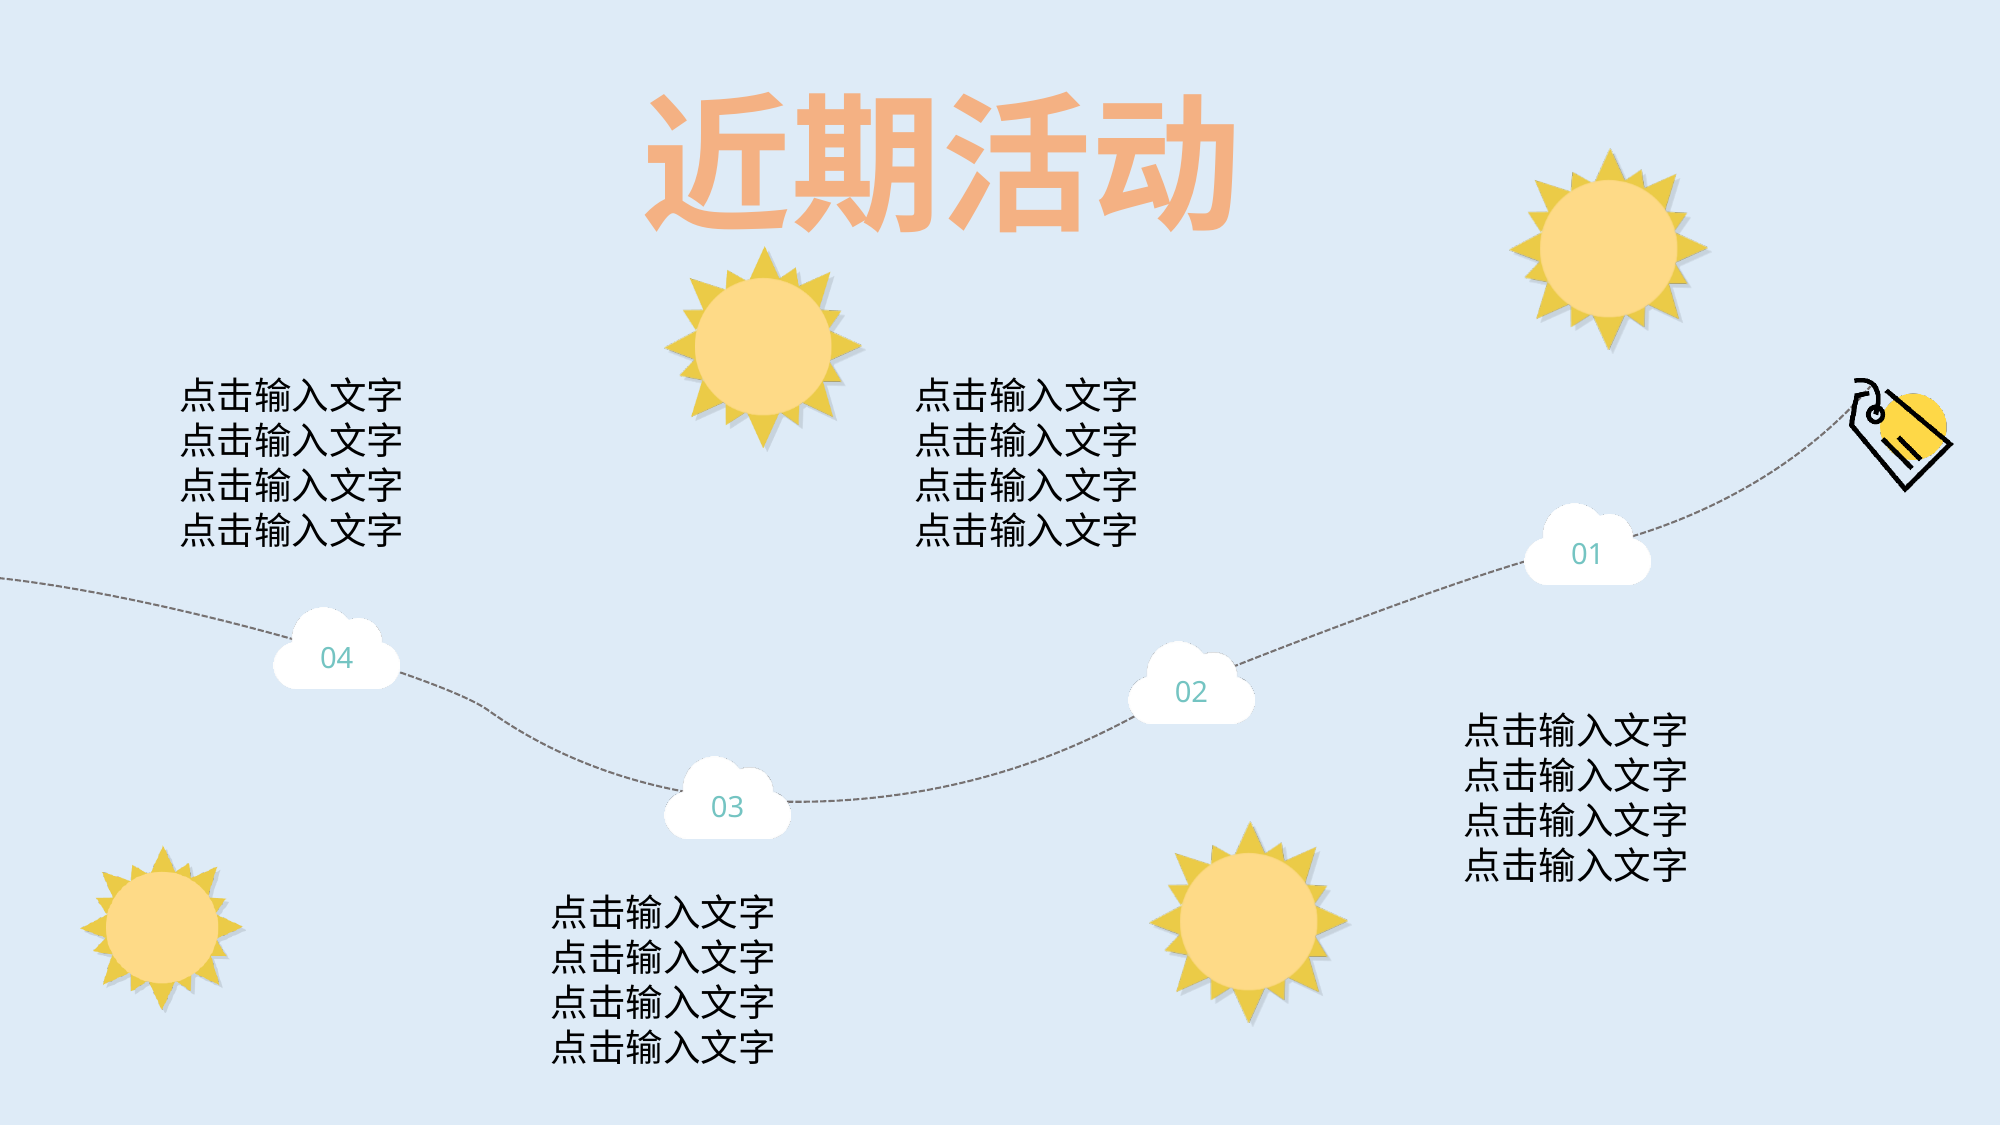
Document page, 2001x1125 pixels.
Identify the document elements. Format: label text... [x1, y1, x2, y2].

text_box 点击输入文字 点击输入文字 点击输入文字 点击输入文字 [535, 881, 791, 1122]
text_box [664, 756, 791, 839]
picture [664, 246, 866, 452]
picture [1149, 821, 1352, 1027]
text_box [0, 389, 1841, 803]
text_box 点击输入文字 点击输入文字 点击输入文字 点击输入文字 [164, 364, 420, 605]
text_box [1524, 503, 1651, 586]
text_box 点击输入文字 点击输入文字 点击输入文字 点击输入文字 [899, 364, 1155, 605]
picture [1841, 374, 1962, 495]
text_box 近期活动 [366, 61, 1517, 257]
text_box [273, 607, 400, 690]
picture [1509, 148, 1712, 354]
text_box 点击输入文字 点击输入文字 点击输入文字 点击输入文字 [1448, 699, 1704, 940]
picture [80, 845, 246, 1014]
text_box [1128, 641, 1255, 724]
